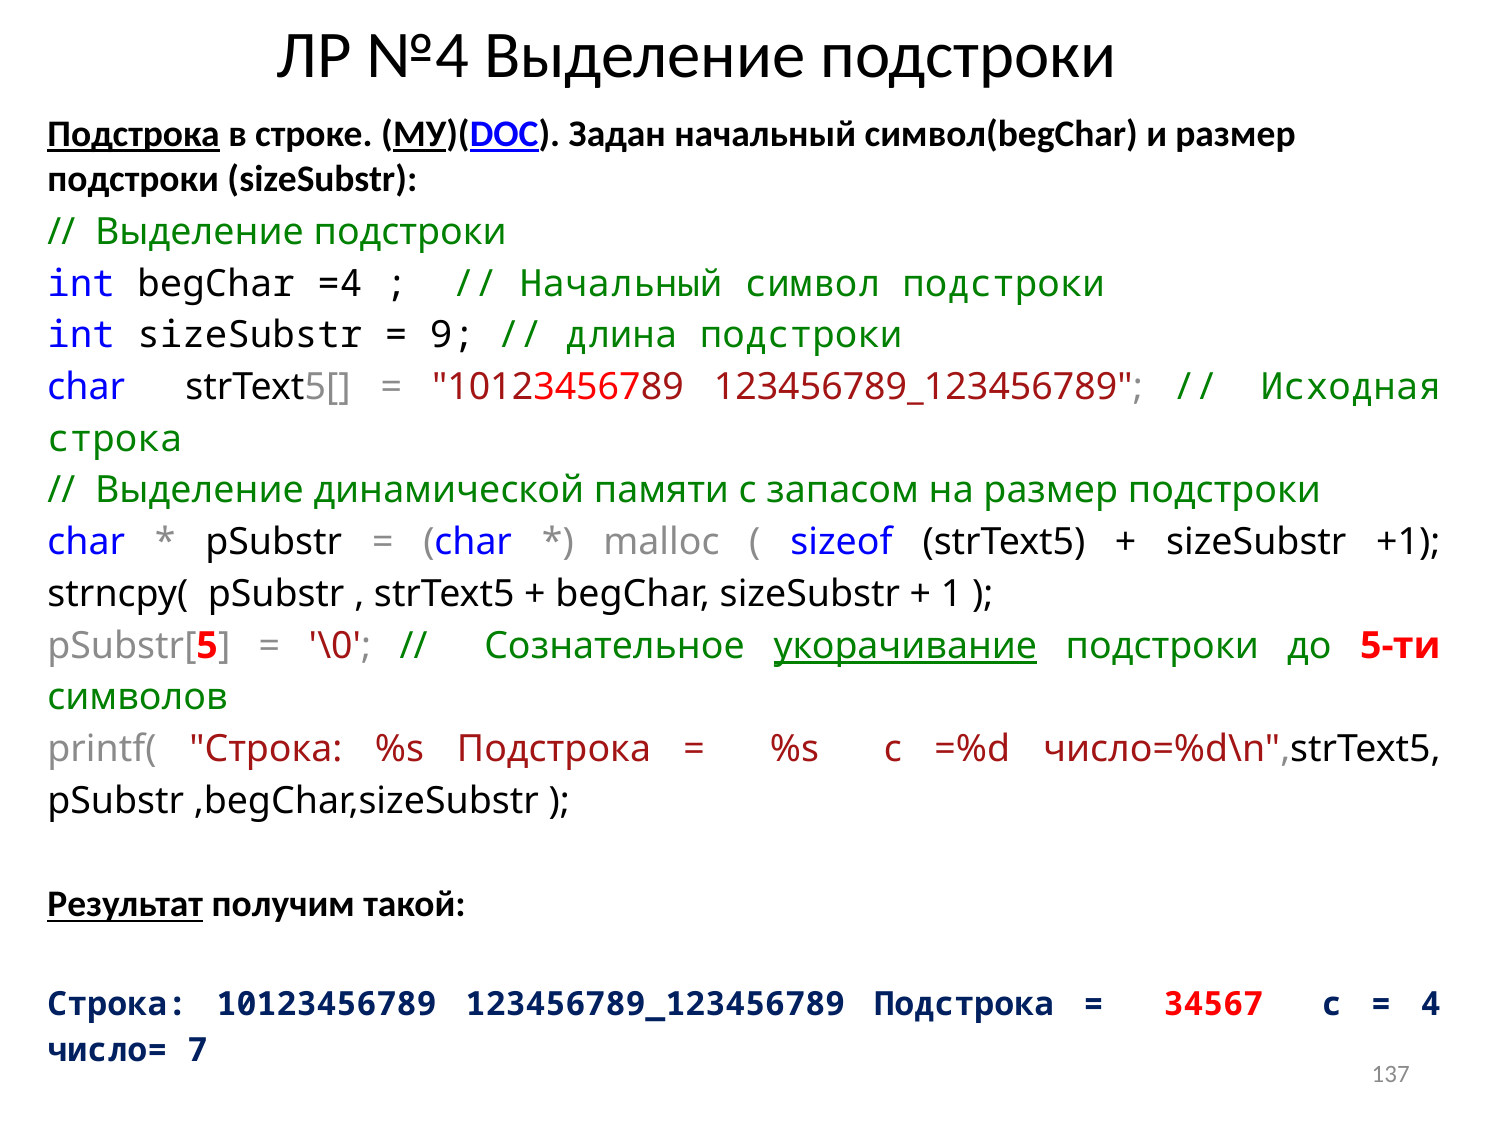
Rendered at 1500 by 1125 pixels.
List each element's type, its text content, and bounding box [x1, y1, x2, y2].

text_box Подстрока в строке. (МУ)(DOC). Задан начальный символ(begChar) и размер подстроки (sizeSubstr): // Выделение подстроки int begChar =4 ; // Начальный символ подстроки int sizeSubstr = 9; // длина подстроки char strText5[] = "10123456789 123456789_123456789"; // Исходная строка // Выделение динамической памяти с запасом на размер подстроки char * pSubstr = (char *) malloc ( sizeof (strText5) + sizeSubstr +1); strncpy( pSubstr , strText5 + begChar, sizeSubstr + 1 ); pSubstr[5] = '\0'; // Сознательное укорачивание подстроки до 5-ти символов printf( "Строка: %s Подстрока = %s c =%d число=%d\n",strText5, pSubstr ,begChar,sizeSubstr ); Результат получим такой: Строка: 10123456789 123456789_123456789 Подстрока = 34567 c = 4 число= 7 [32, 101, 1456, 1035]
title ЛР №4 Выделение подстроки [206, 0, 1188, 101]
slide_number 137 [1074, 1042, 1425, 1103]
